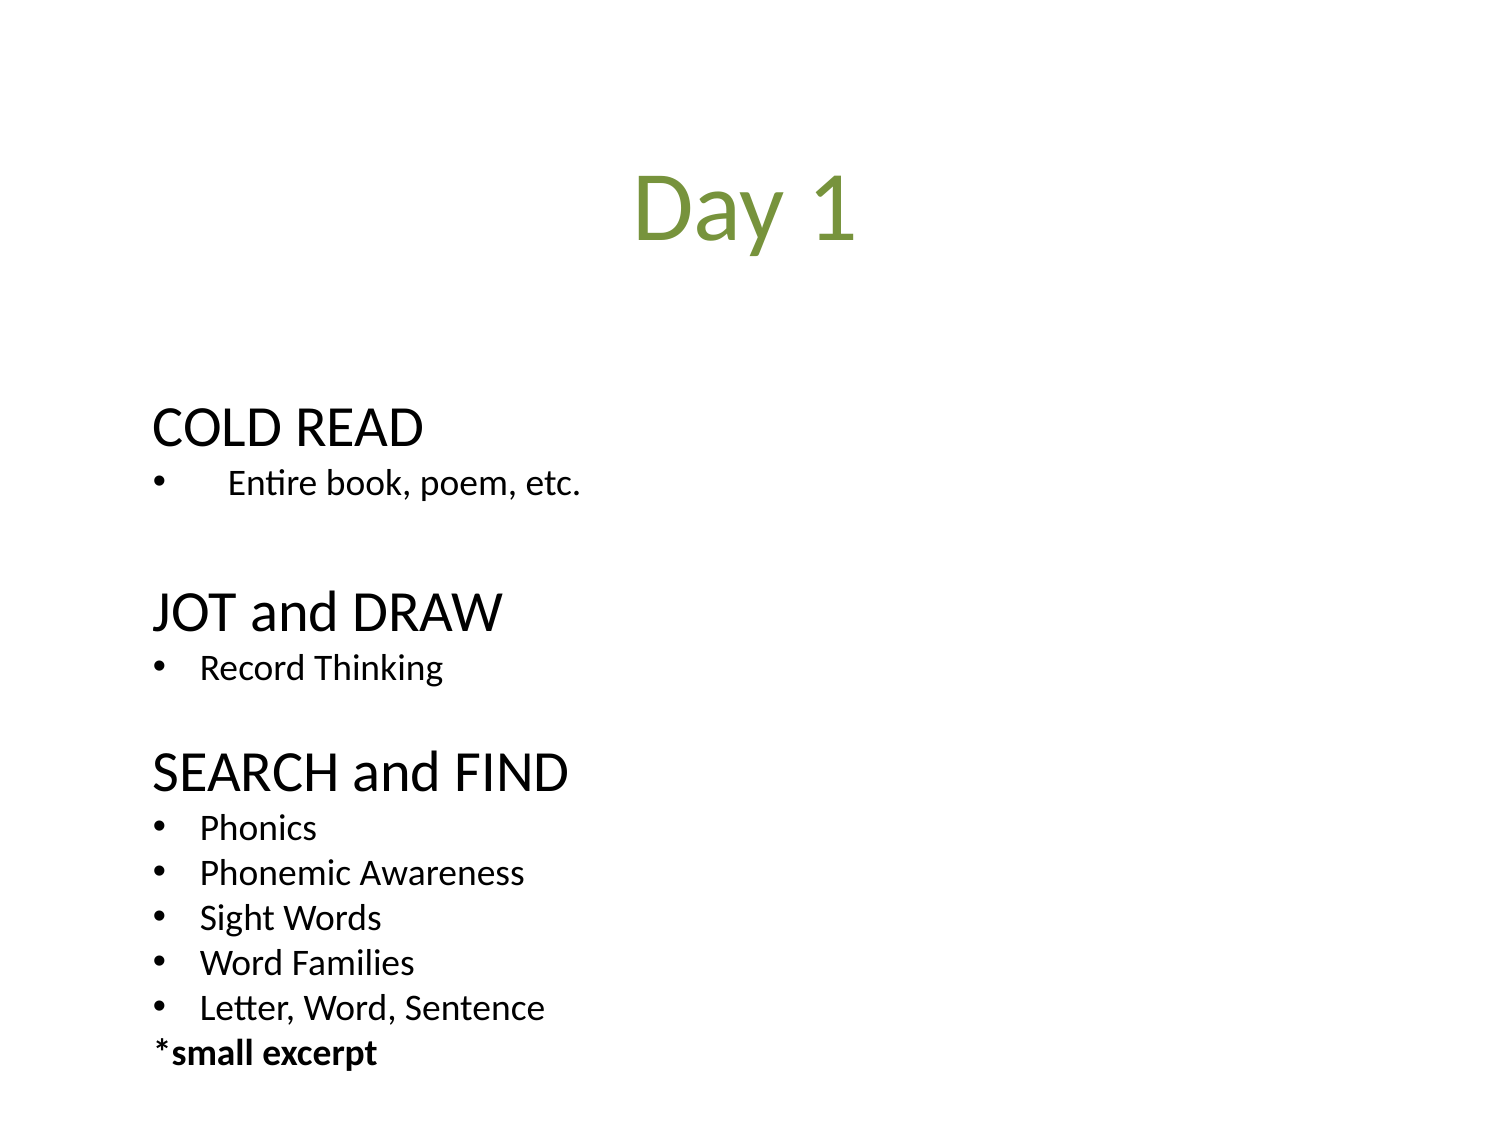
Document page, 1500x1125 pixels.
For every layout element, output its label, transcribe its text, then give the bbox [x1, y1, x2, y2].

text_box Day 1 [26, 133, 1465, 268]
text_box COLD READ Entire book, poem, etc. JOT and DRAW Record Thinking SEARCH and FIND Phonics Phonemic Awareness Sight Words Word Families Letter, Word, Sentence *small excerpt [138, 290, 1408, 1081]
